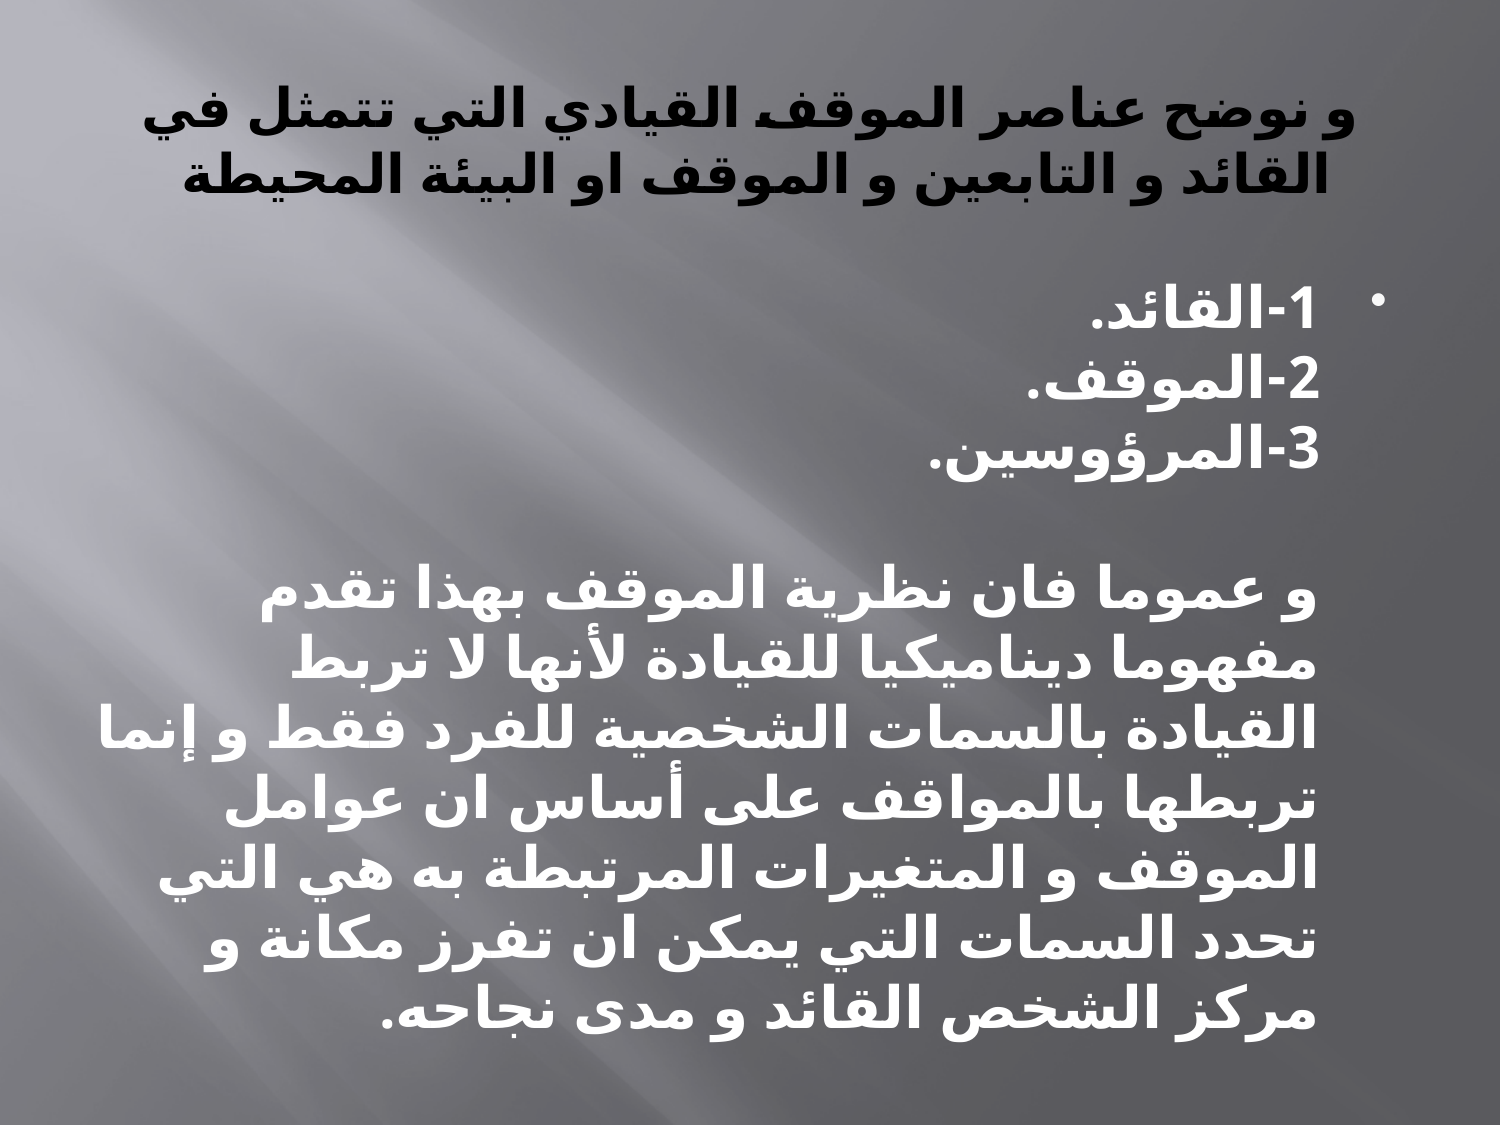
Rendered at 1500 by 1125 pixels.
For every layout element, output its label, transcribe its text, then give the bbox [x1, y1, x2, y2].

title و نوضح عناصر الموقف القيادي التي تتمثل في القائد و التابعين و الموقف او البيئة المحيطة [75, 45, 1425, 233]
list 1-القائد. 2-الموقف. 3-المرؤوسين. و عموما فان نظرية الموقف بهذا تقدم مفهوما ديناميكيا للقيادة لأنها لا تربط القيادة بالسمات الشخصية للفرد فقط و إنما تربطها بالمواقف على أساس ان عوامل الموقف و المتغيرات المرتبطة به هي التي تحدد السمات التي يمكن ان تفرز مكانة و مركز الشخص القائد و مدى نجاحه. [75, 262, 1425, 1035]
